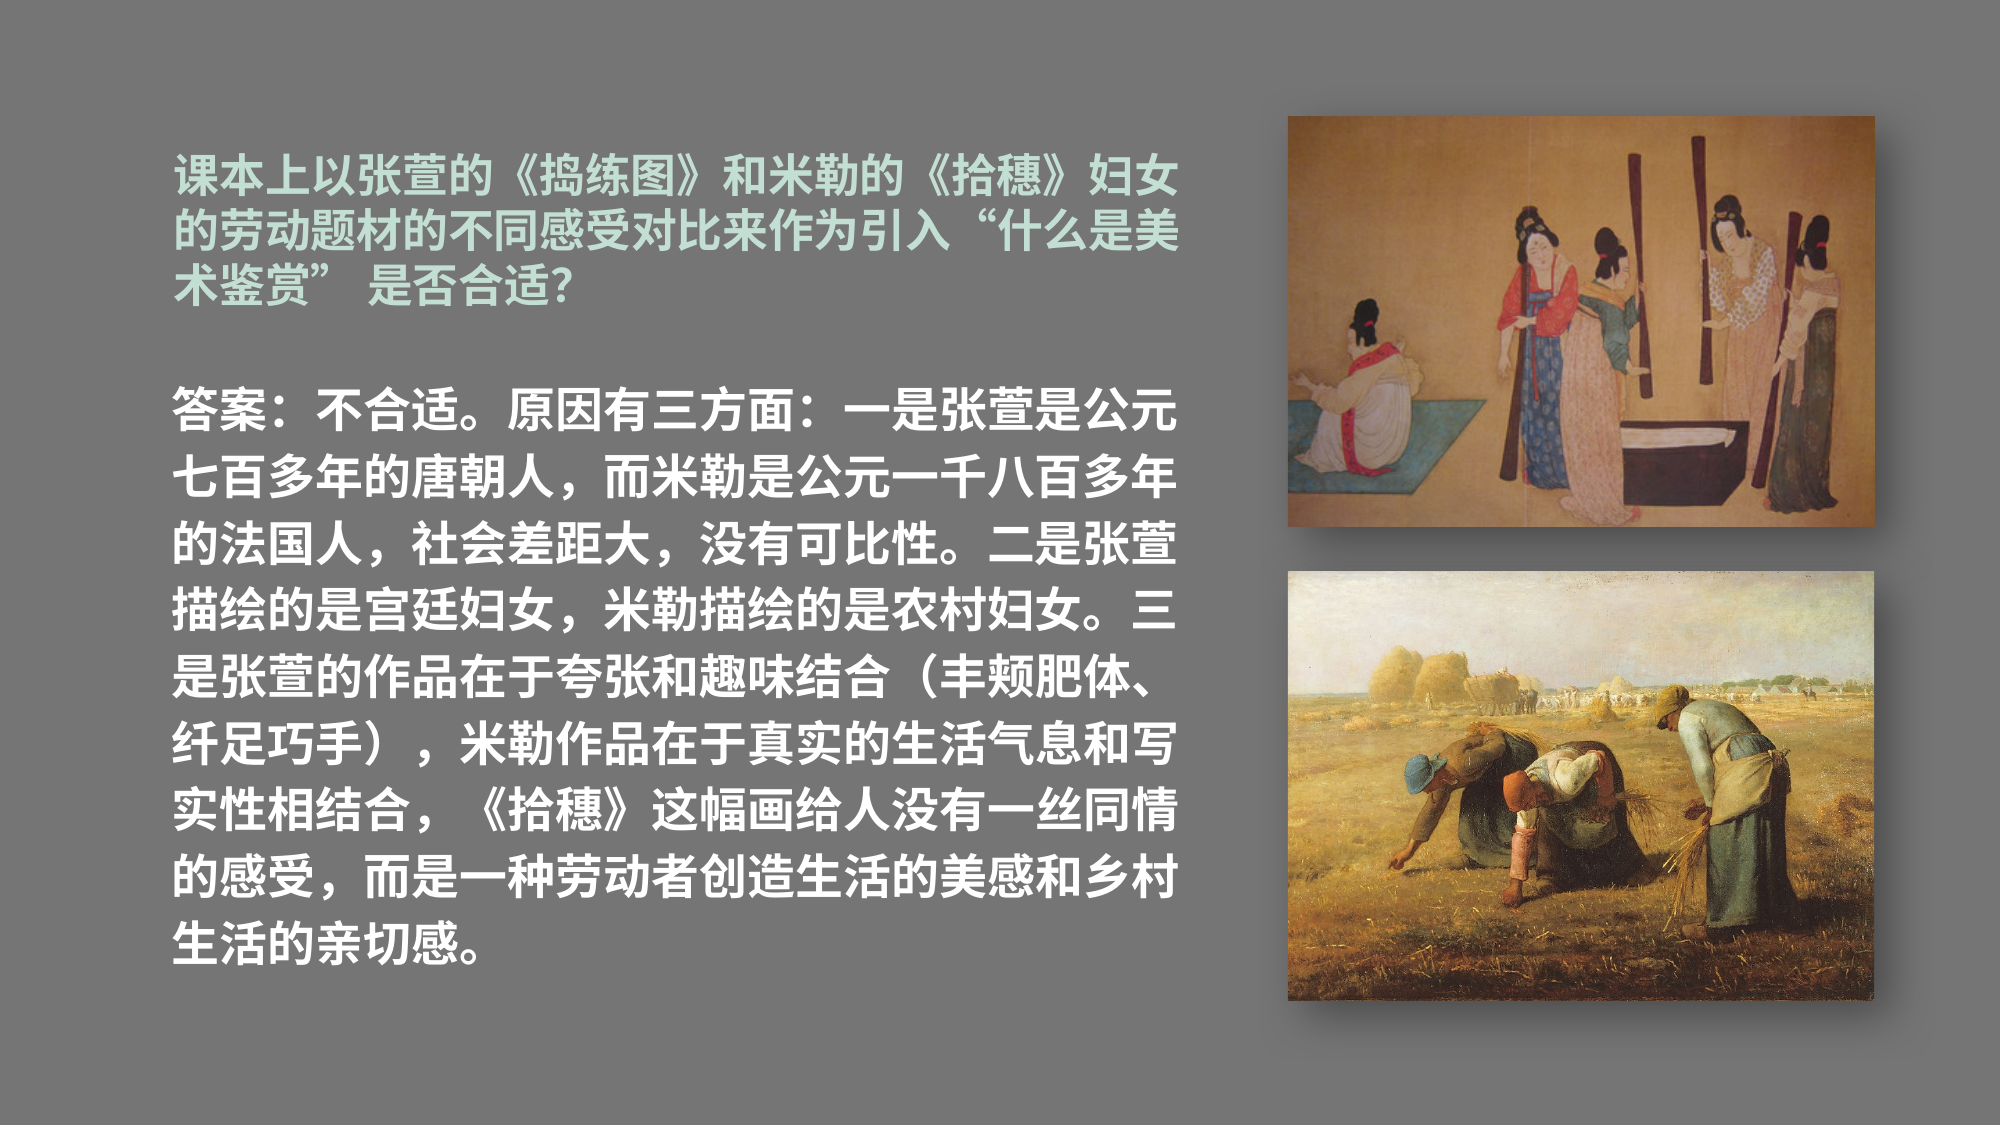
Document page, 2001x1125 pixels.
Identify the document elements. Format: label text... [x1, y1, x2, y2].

text_box 答案：不合适。原因有三方面：一是张萱是公元 七百多年的唐朝人，而米勒是公元一千八百多年 的法国人，社会差距大，没有可比性。二是张萱 描绘的是宫廷妇女，米勒描绘的是农村妇女。三 是张萱的作品在于夸张和趣味结合（丰颊肥体、 纤足巧手），米勒作品在于真实的生活气息和写 实性相结合，《拾穗》这幅画给人没有一丝同情 的感受，而是一种劳动者创造生活的美感和乡村 生活的亲切感。 [157, 363, 1195, 979]
picture [1287, 116, 1876, 528]
text_box 课本上以张萱的《捣练图》和米勒的《拾穗》妇女 的劳动题材的不同感受对比来作为引入“什么是美 术鉴赏” 是否合适？ [158, 138, 1196, 319]
picture [1287, 570, 1875, 1001]
